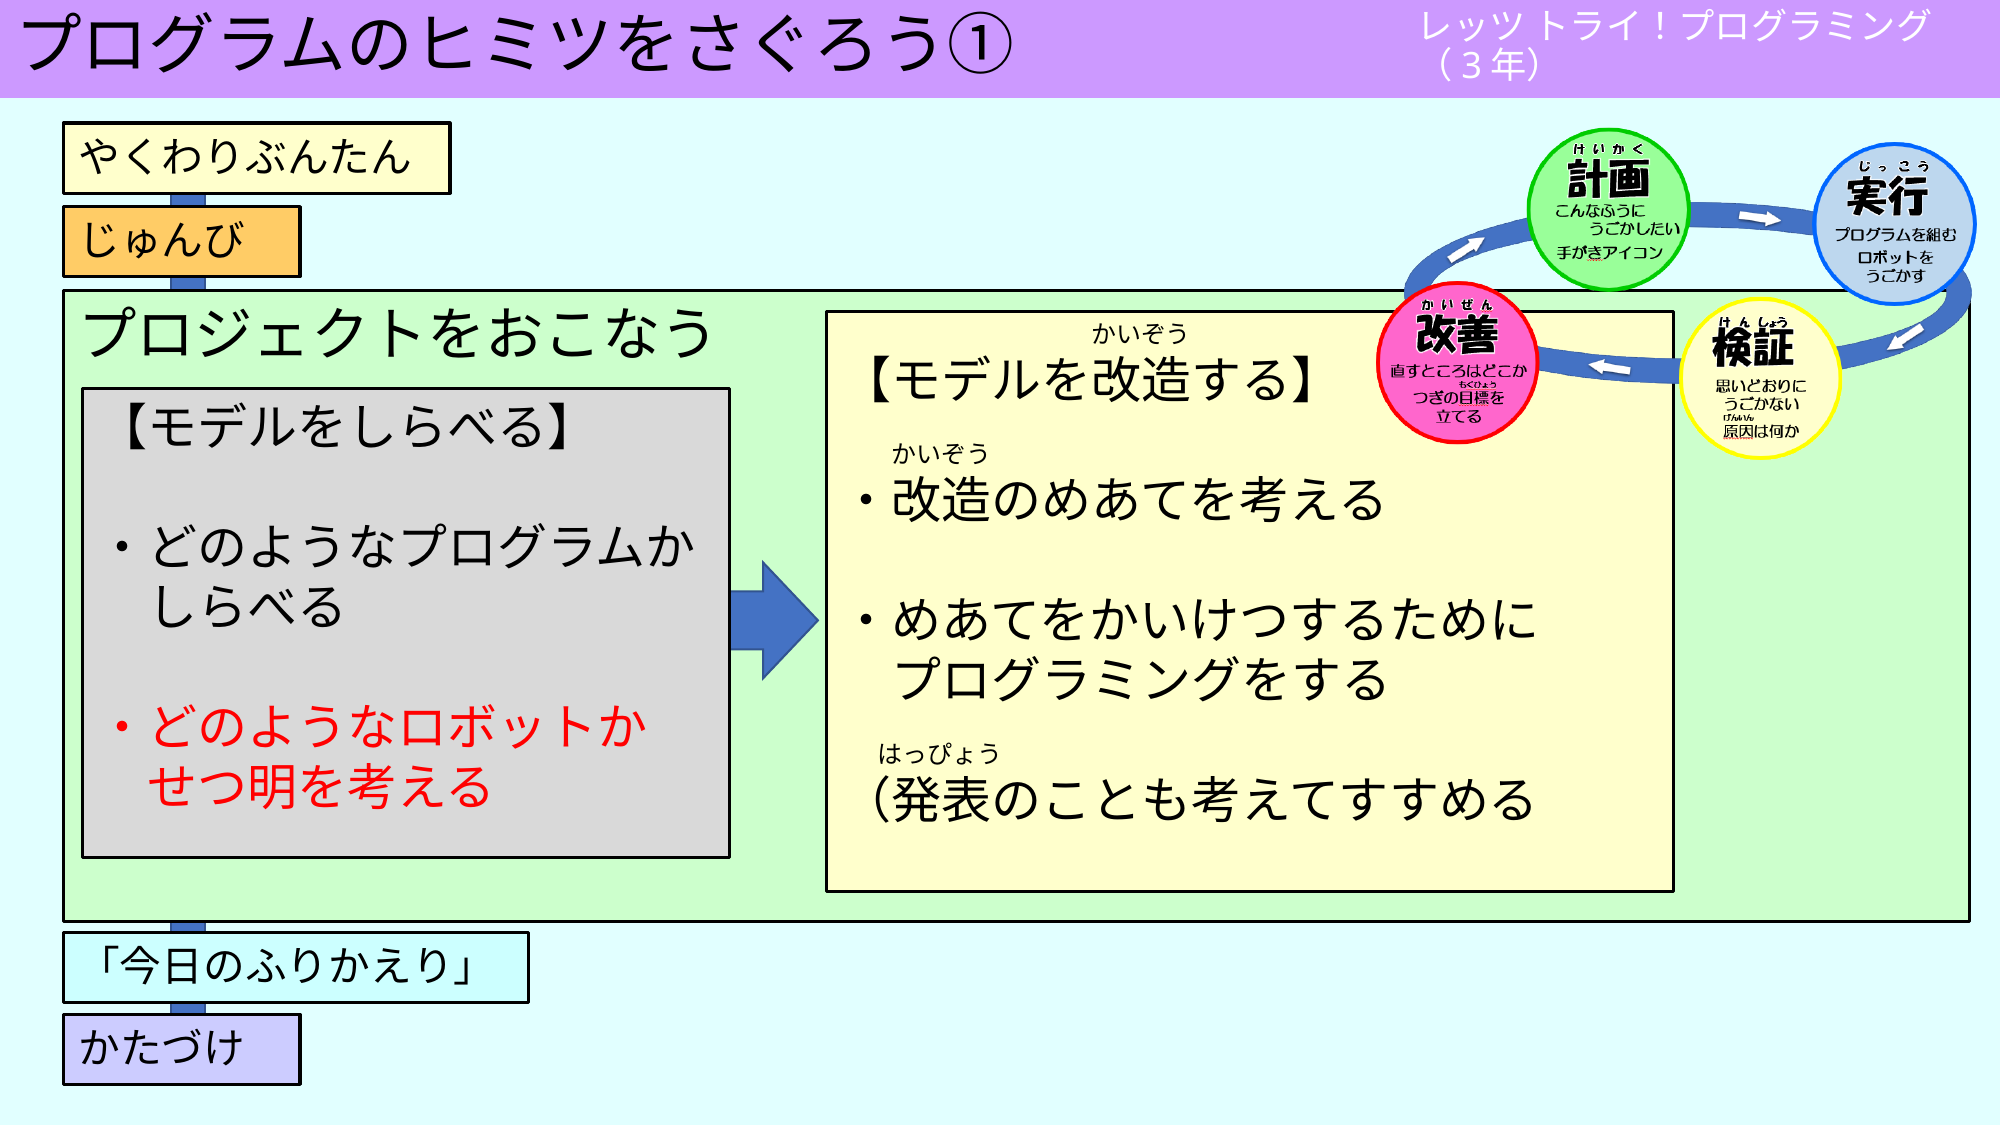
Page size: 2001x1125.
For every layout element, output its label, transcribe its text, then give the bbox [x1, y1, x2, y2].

text_box [0, 0, 1285, 94]
text_box じゅんび [63, 206, 300, 277]
text_box [170, 194, 206, 206]
text_box 「今日のふりかえり」 [63, 932, 529, 1003]
text_box [170, 277, 206, 289]
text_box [63, 290, 1970, 922]
text_box やくわりぶんたん [63, 123, 450, 194]
picture [1365, 123, 1982, 463]
text_box かたづけ [63, 1014, 300, 1085]
text_box [170, 1003, 206, 1014]
text_box [170, 923, 206, 932]
